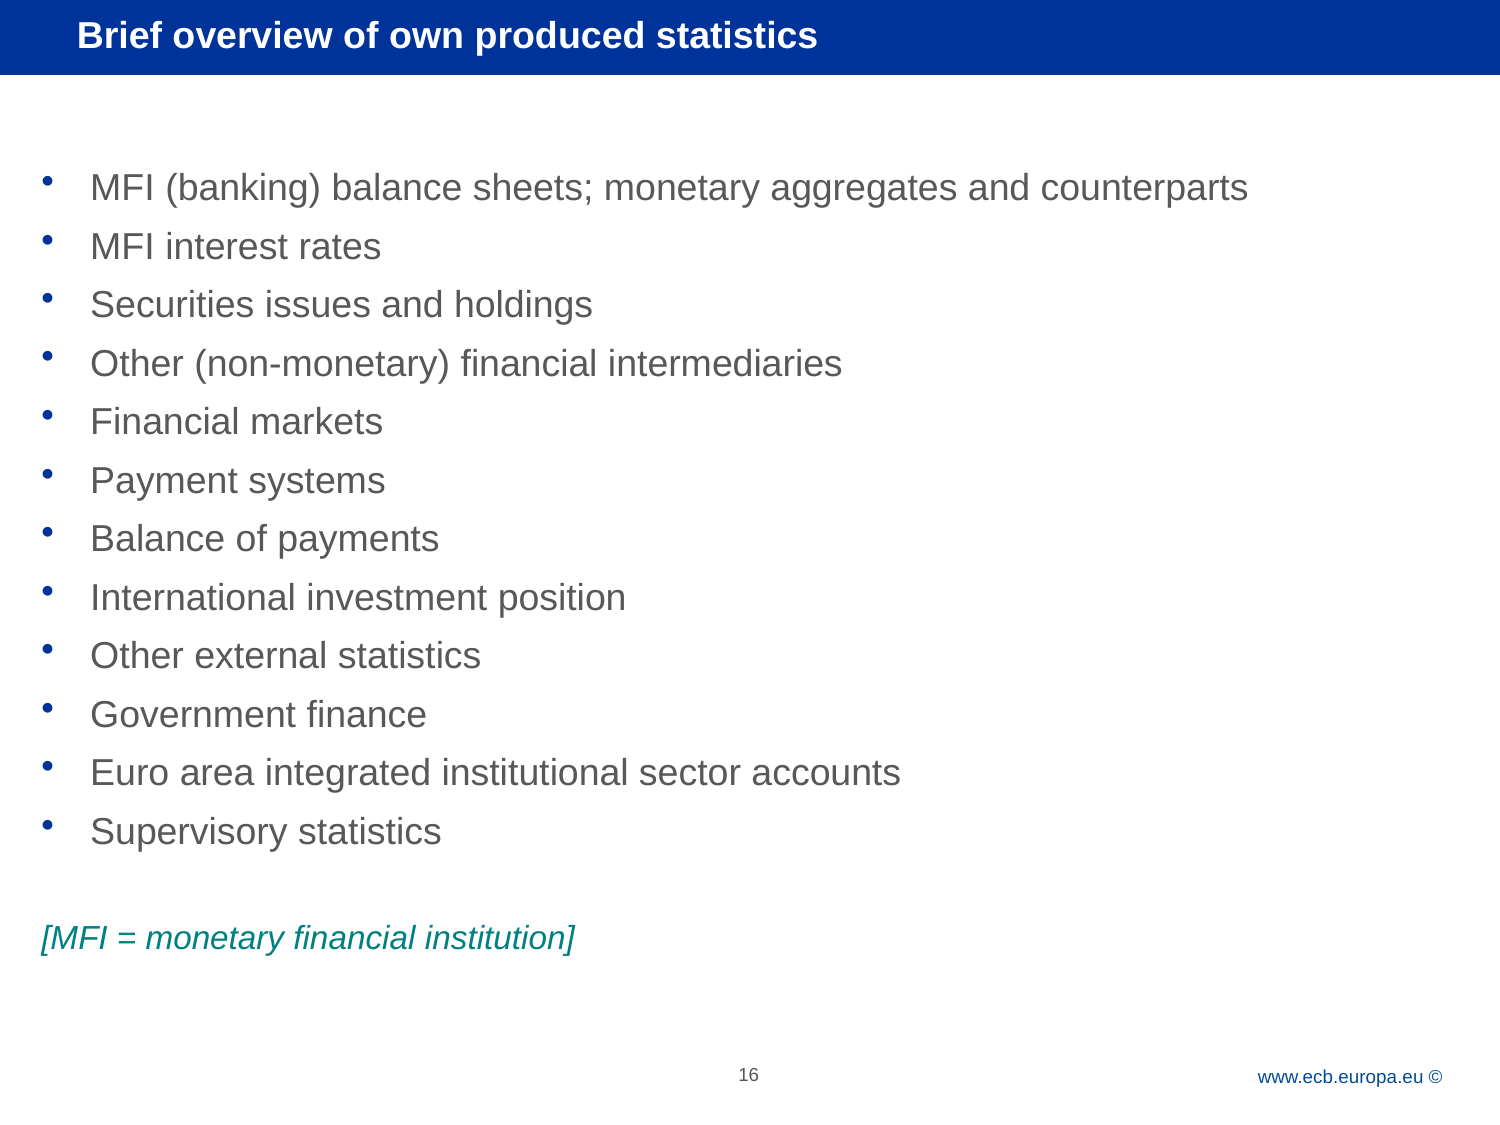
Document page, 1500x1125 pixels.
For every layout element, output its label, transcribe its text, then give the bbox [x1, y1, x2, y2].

slide_number 16 [714, 1062, 783, 1102]
title Brief overview of own produced statistics [76, 0, 1350, 79]
list MFI (banking) balance sheets; monetary aggregates and counterparts MFI interest rates Securities issues and holdings Other (non-monetary) financial intermediaries Financial markets Payment systems Balance of payments International investment position Other external statistics Government finance Euro area integrated institutional sector accounts Supervisory statistics [MFI = monetary financial institution] [41, 160, 1459, 1106]
